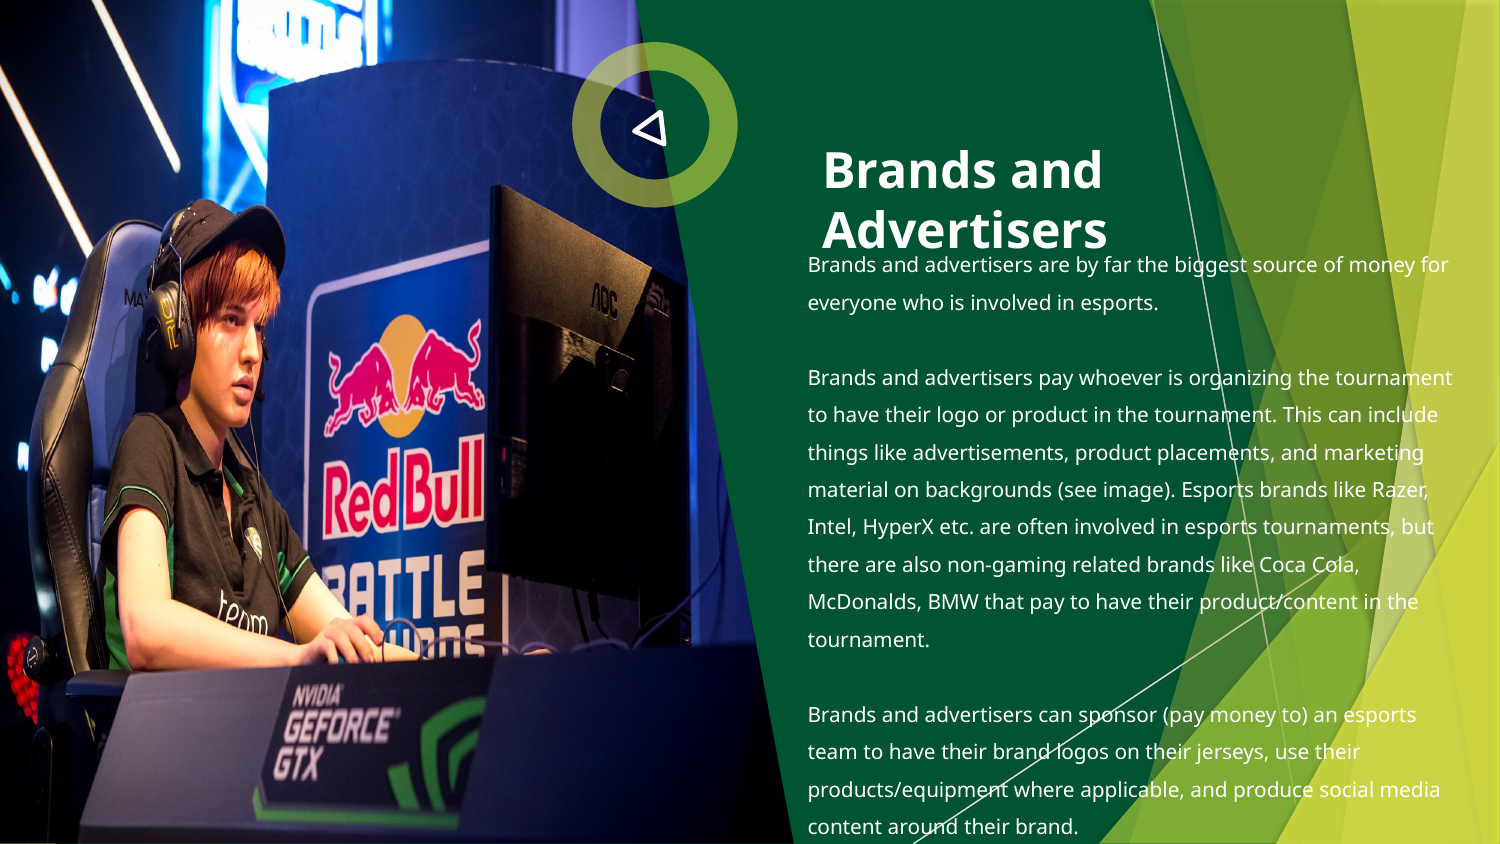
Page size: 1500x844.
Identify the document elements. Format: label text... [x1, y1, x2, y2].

text_box Brands and Advertisers [807, 131, 1383, 239]
text_box Brands and advertisers are by far the biggest source of money for everyone who is involved in esports. Brands and advertisers pay whoever is organizing the tournament to have their logo or product in the tournament. This can include things like advertisements, product placements, and marketing material on backgrounds (see image). Esports brands like Razer, Intel, HyperX etc. are often involved in esports tournaments, but there are also non-gaming related brands like Coca Cola, McDonalds, BMW that pay to have their product/content in the tournament. Brands and advertisers can sponsor (pay money to) an esports team to have their brand logos on their jerseys, use their products/equipment where applicable, and produce social media content around their brand. [807, 239, 1472, 839]
picture [384, 0, 390, 16]
picture [0, 267, 8, 286]
picture [0, 0, 795, 844]
